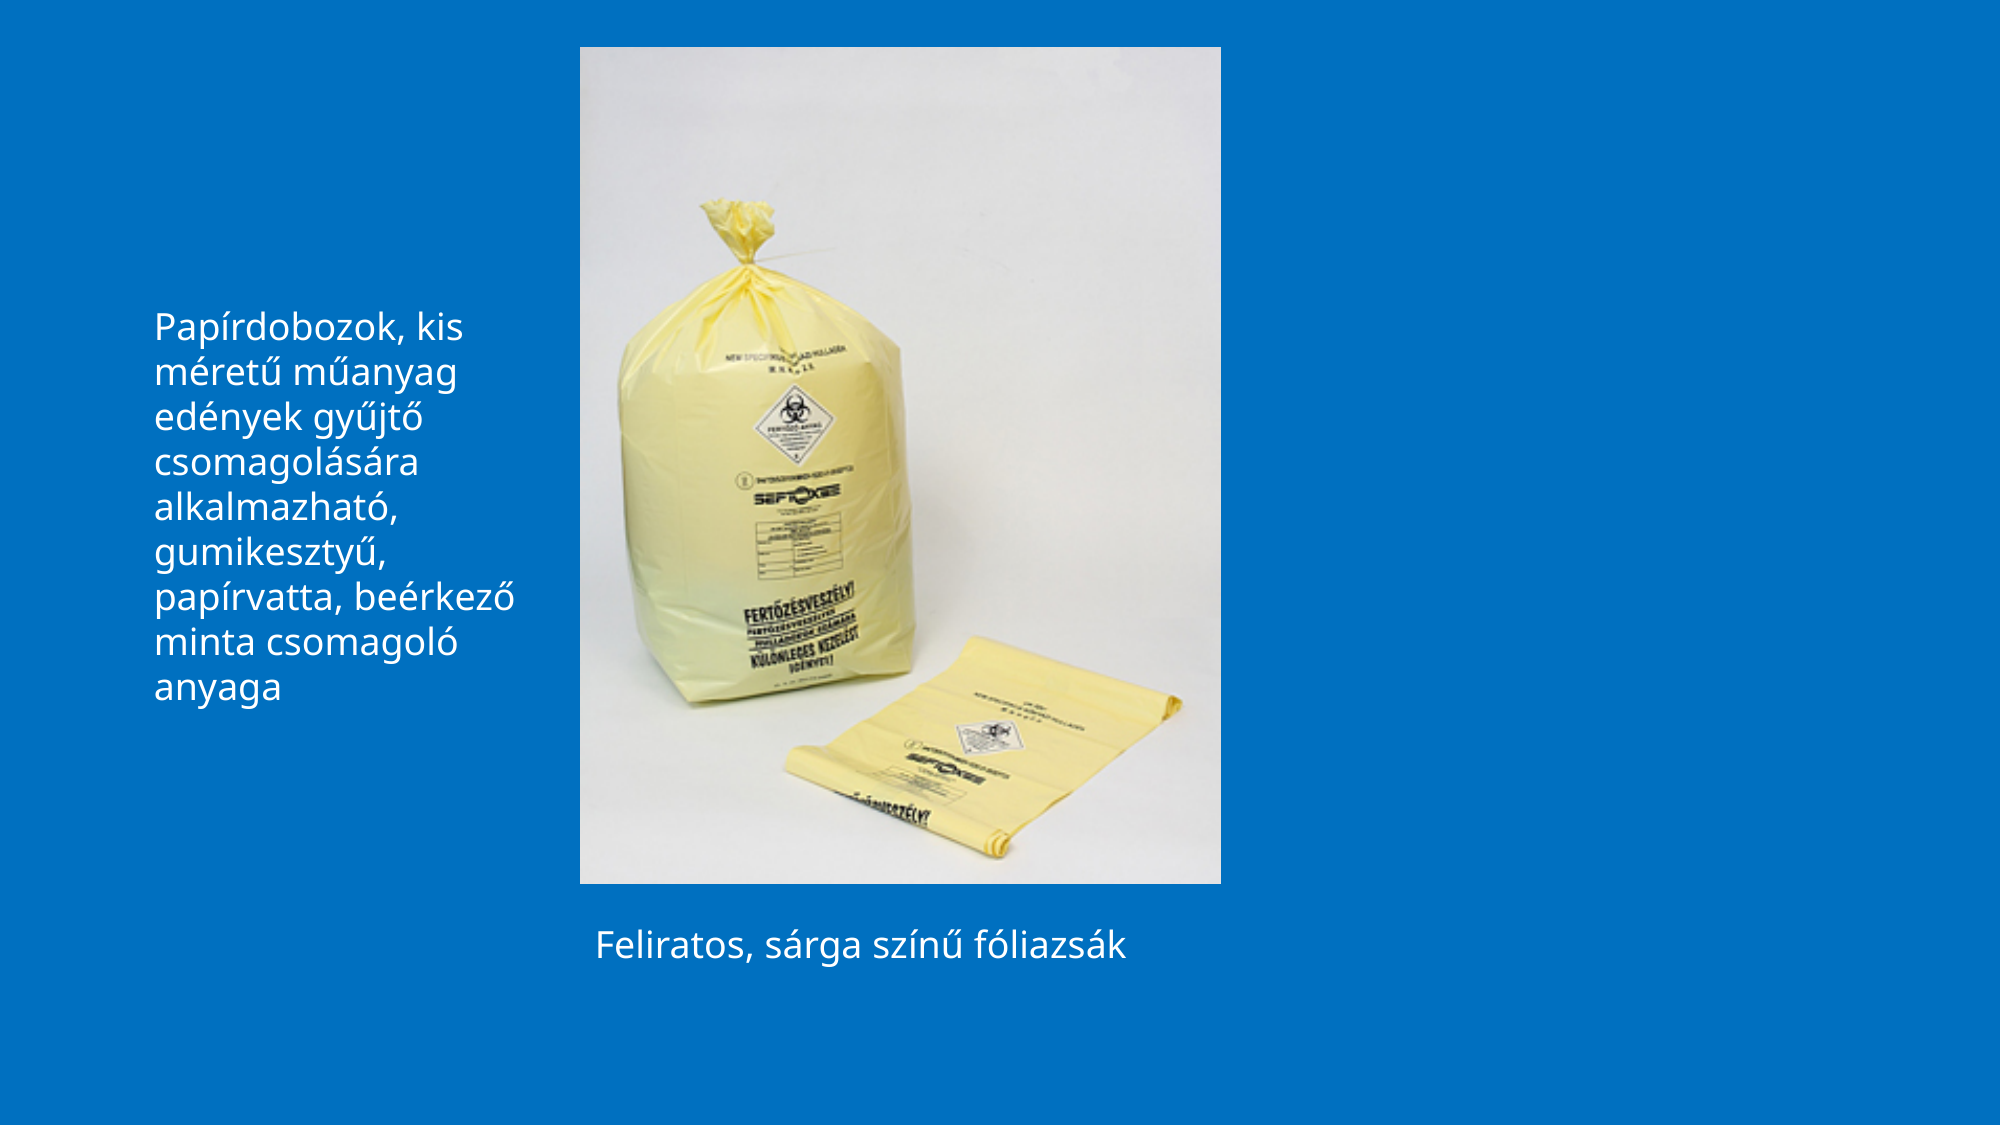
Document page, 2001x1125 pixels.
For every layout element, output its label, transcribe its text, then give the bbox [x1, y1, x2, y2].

text_box Papírdobozok, kis méretű műanyag edények gyűjtő csomagolására alkalmazható, gumikesztyű, papírvatta, beérkező minta csomagoló anyaga [138, 295, 561, 716]
text_box Feliratos, sárga színű fóliazsák [580, 913, 1366, 973]
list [579, 46, 1221, 885]
